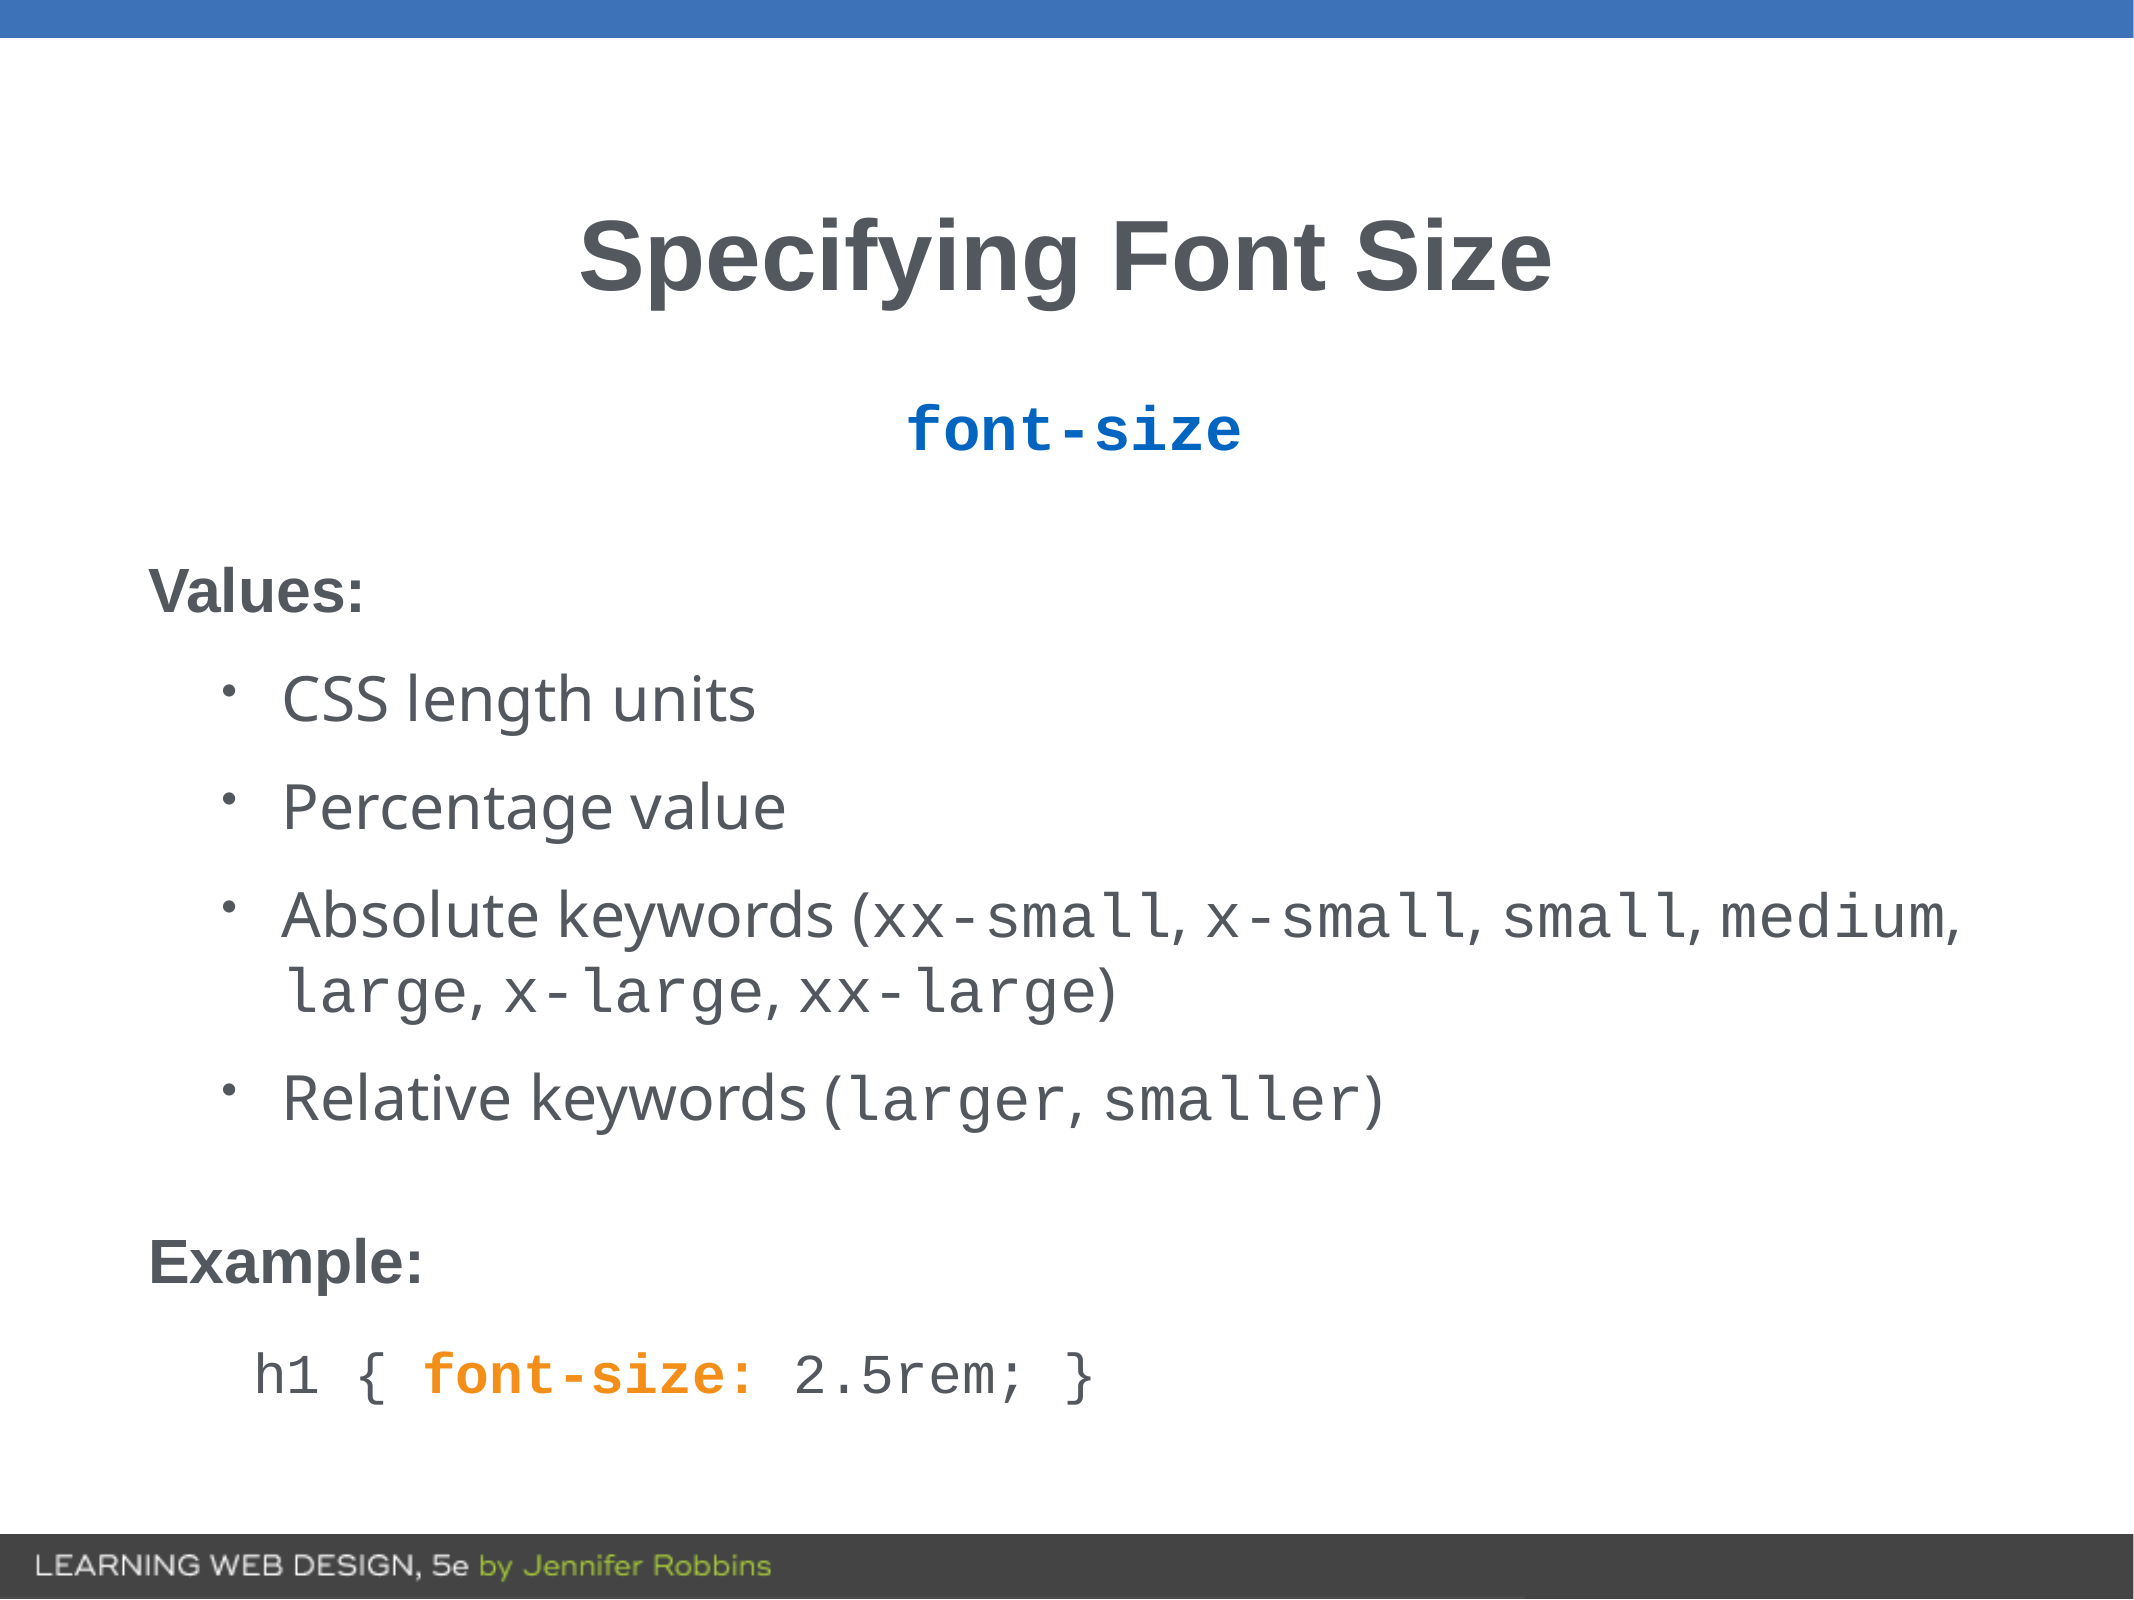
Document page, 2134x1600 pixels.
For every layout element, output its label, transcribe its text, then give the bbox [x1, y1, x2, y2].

list font-size Values: CSS length units Percentage value Absolute keywords (xx-small, x-small, small, medium, large, x-large, xx-large) Relative keywords (larger, smaller) Example: h1 { font-size: 2.5rem; } [139, 353, 2010, 1440]
title Specifying Font Size [155, 72, 1978, 353]
picture [0, 1534, 2134, 1599]
